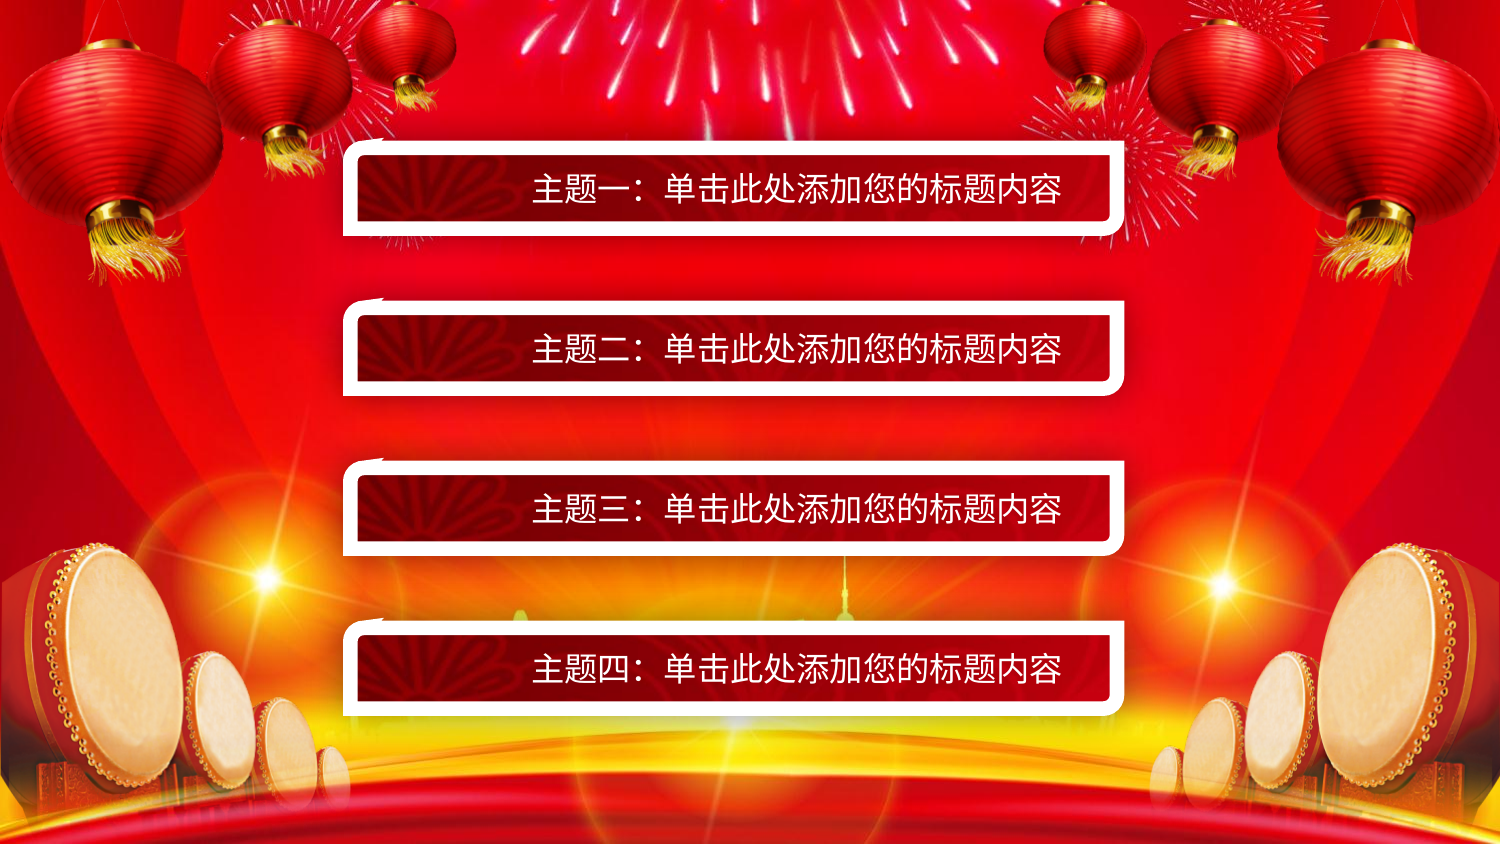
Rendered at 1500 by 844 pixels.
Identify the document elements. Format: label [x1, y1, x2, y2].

text_box [350, 147, 1117, 229]
text_box [350, 467, 1117, 549]
text_box [350, 627, 1117, 709]
text_box [350, 307, 1117, 389]
picture [0, 0, 1500, 844]
